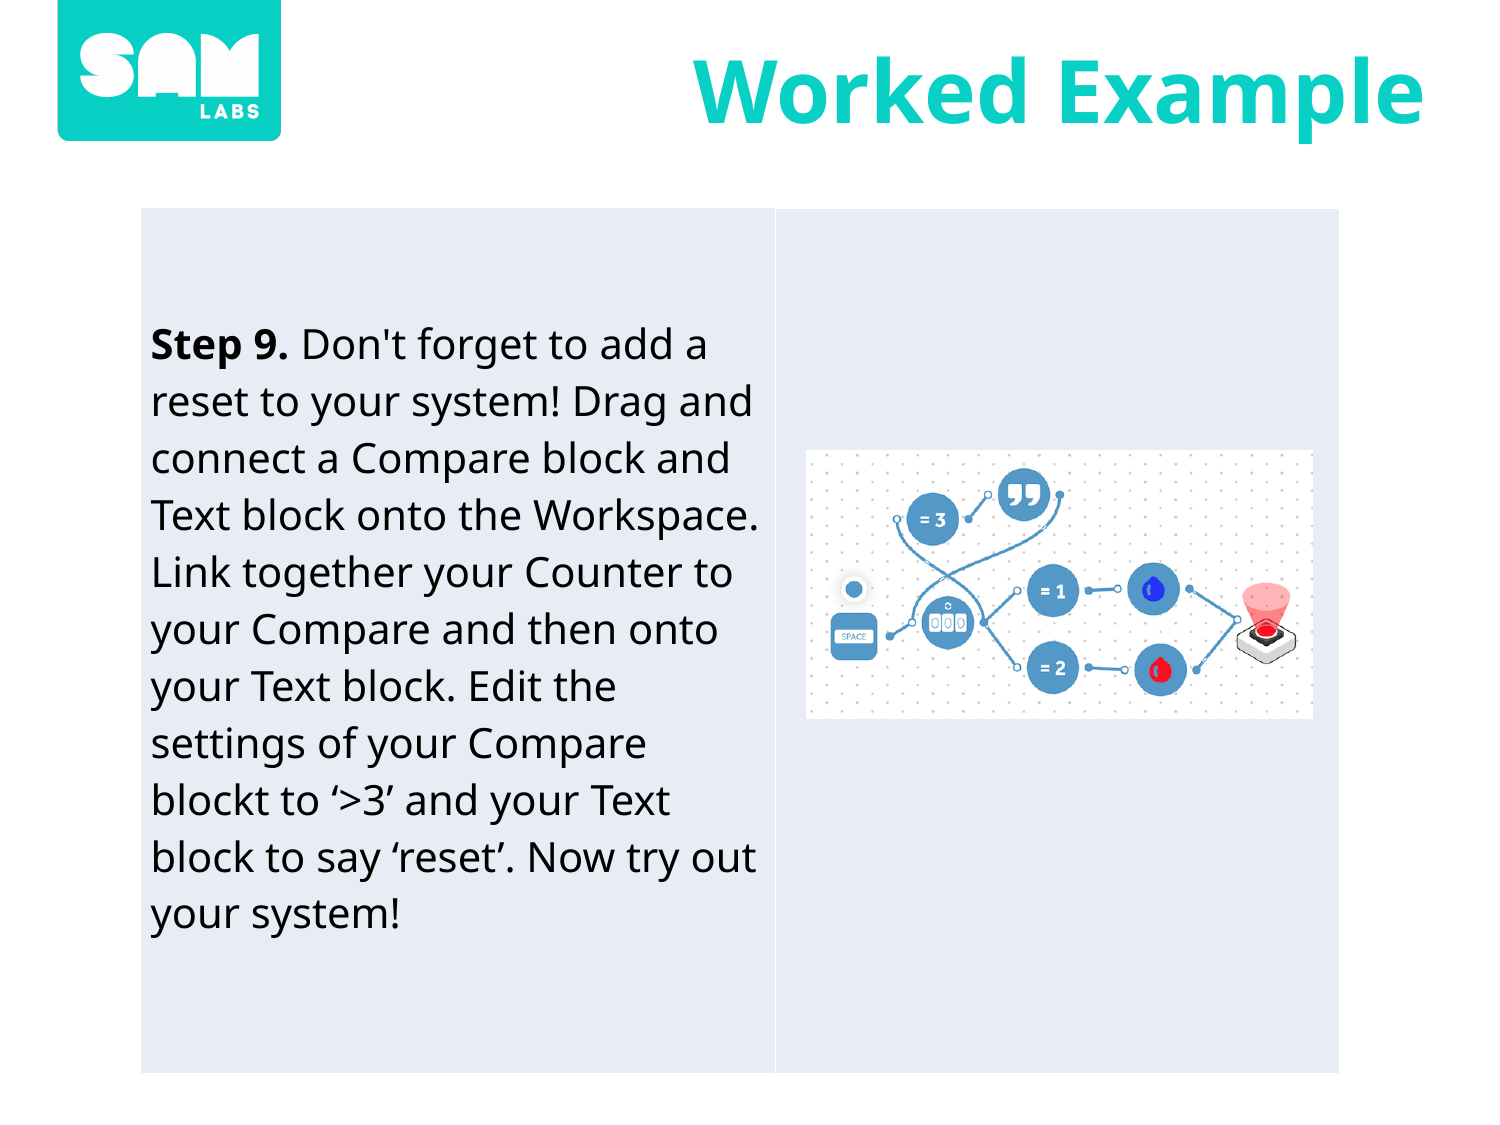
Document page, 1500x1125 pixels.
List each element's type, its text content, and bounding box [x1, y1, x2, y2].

table_header Step 9. Don't forget to add a reset to your system! Drag and connect a Compare block and Text block onto the Workspace. Link together your Counter to your Compare and then onto your Text block. Edit the settings of your Compare blockt to ‘>3’ and your Text block to say ‘reset’. Now try out your system! [141, 208, 775, 1073]
picture [805, 450, 1314, 719]
picture [0, 0, 281, 142]
text_box Worked Example [286, 39, 1427, 142]
table_header [776, 209, 1339, 1073]
